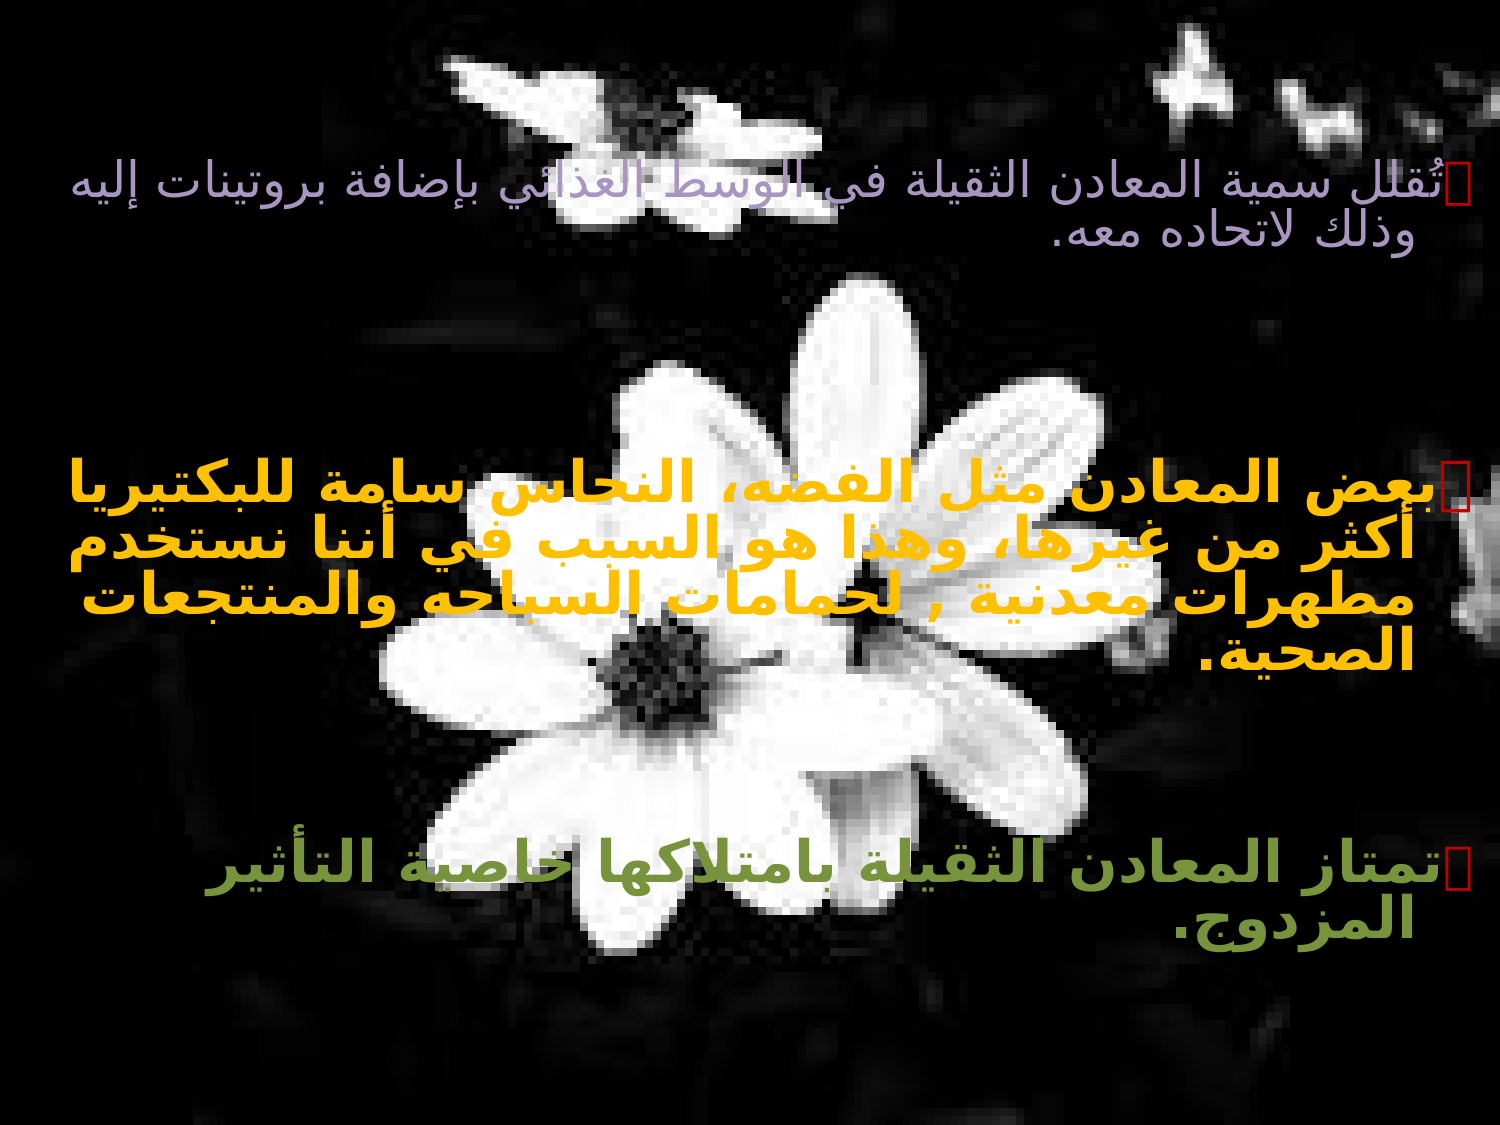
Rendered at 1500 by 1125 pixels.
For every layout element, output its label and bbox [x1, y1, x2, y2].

list [0, 0, 1500, 1125]
